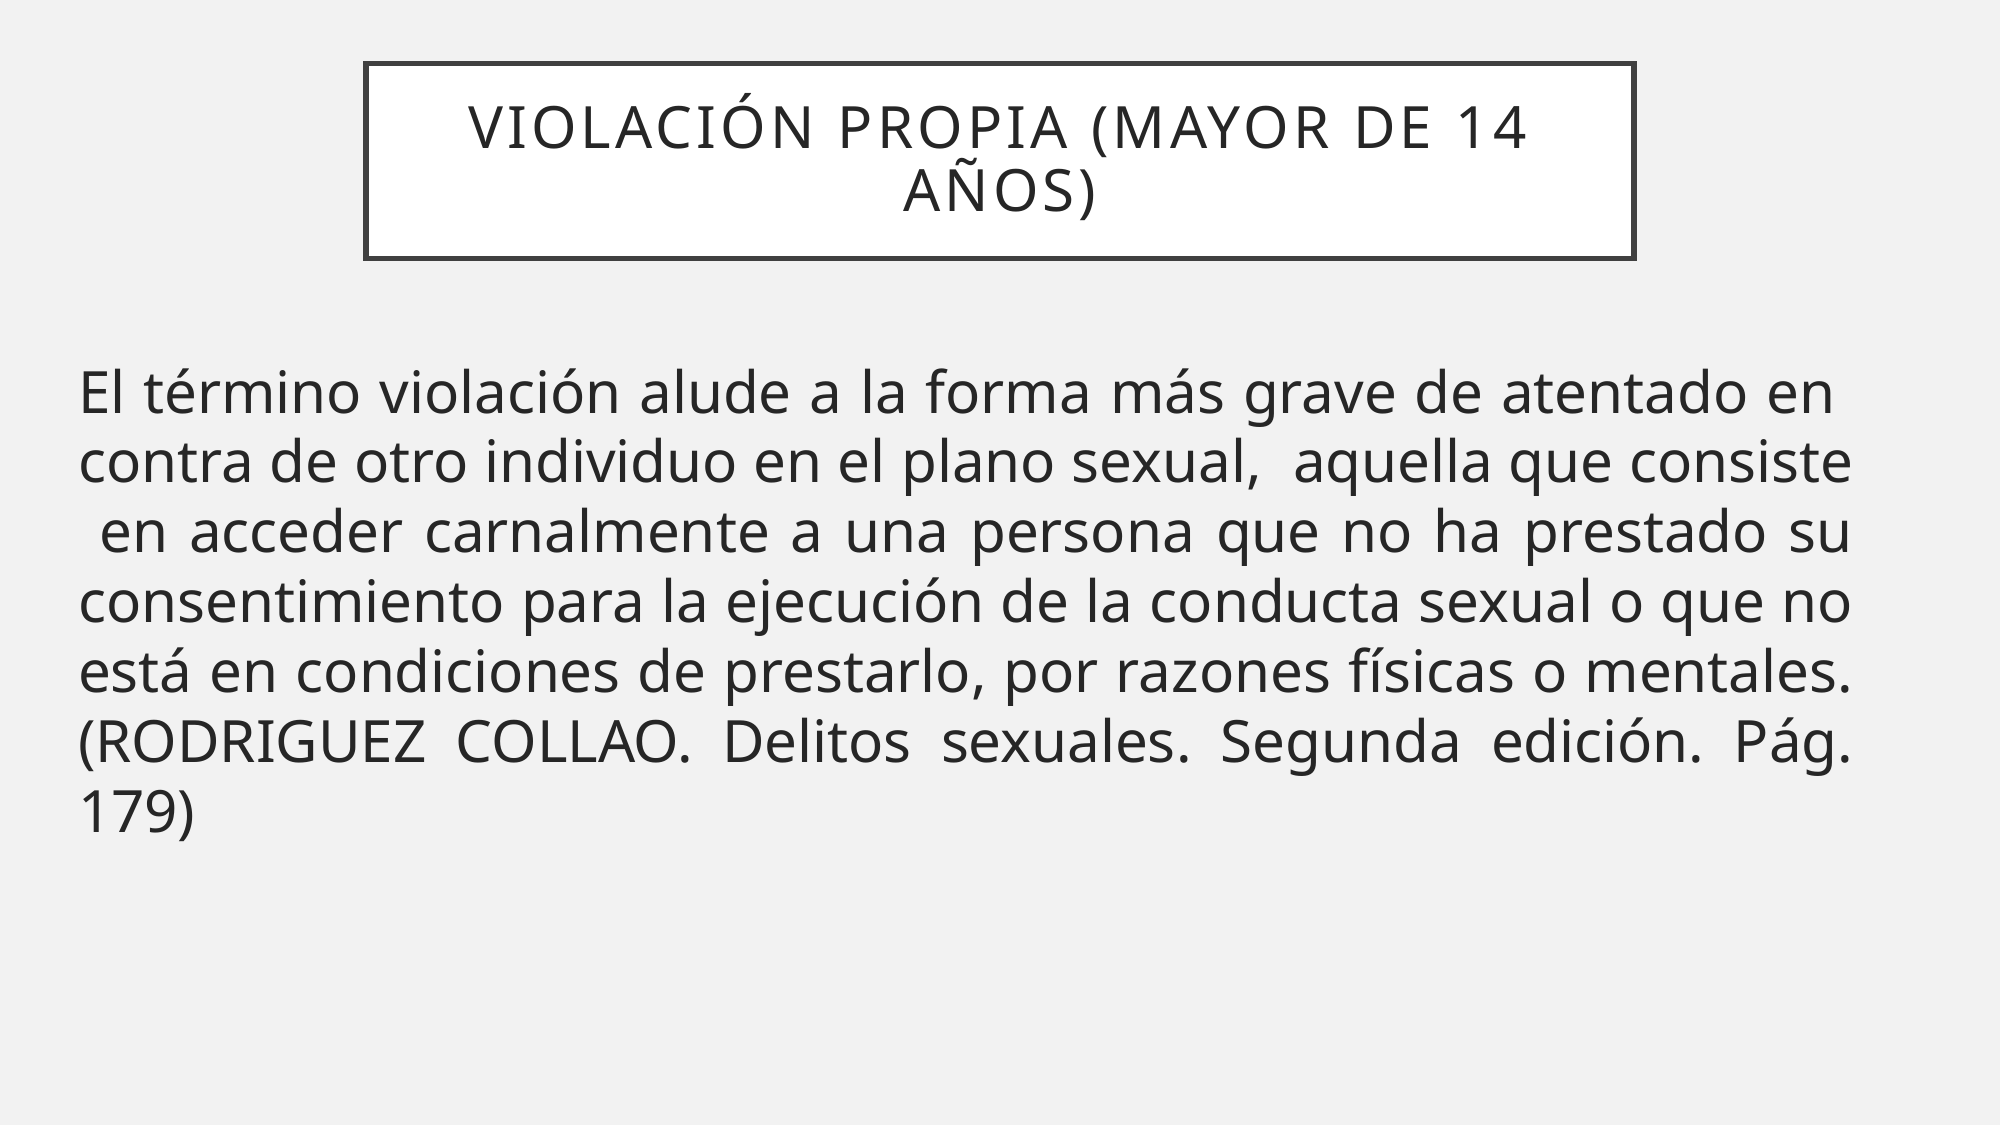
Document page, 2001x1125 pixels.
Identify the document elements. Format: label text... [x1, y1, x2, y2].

list El término violación alude a la forma más grave de atentado en contra de otro individuo en el plano sexual, aquella que consiste en acceder carnalmente a una persona que no ha prestado su consentimiento para la ejecución de la conducta sexual o que no está en condiciones de prestarlo, por razones físicas o mentales. (RODRIGUEZ COLLAO. Delitos sexuales. Segunda edición. Pág. 179) [63, 347, 1869, 942]
title VIOLACIÓN PROPIA (mayor de 14 años) [363, 61, 1637, 261]
